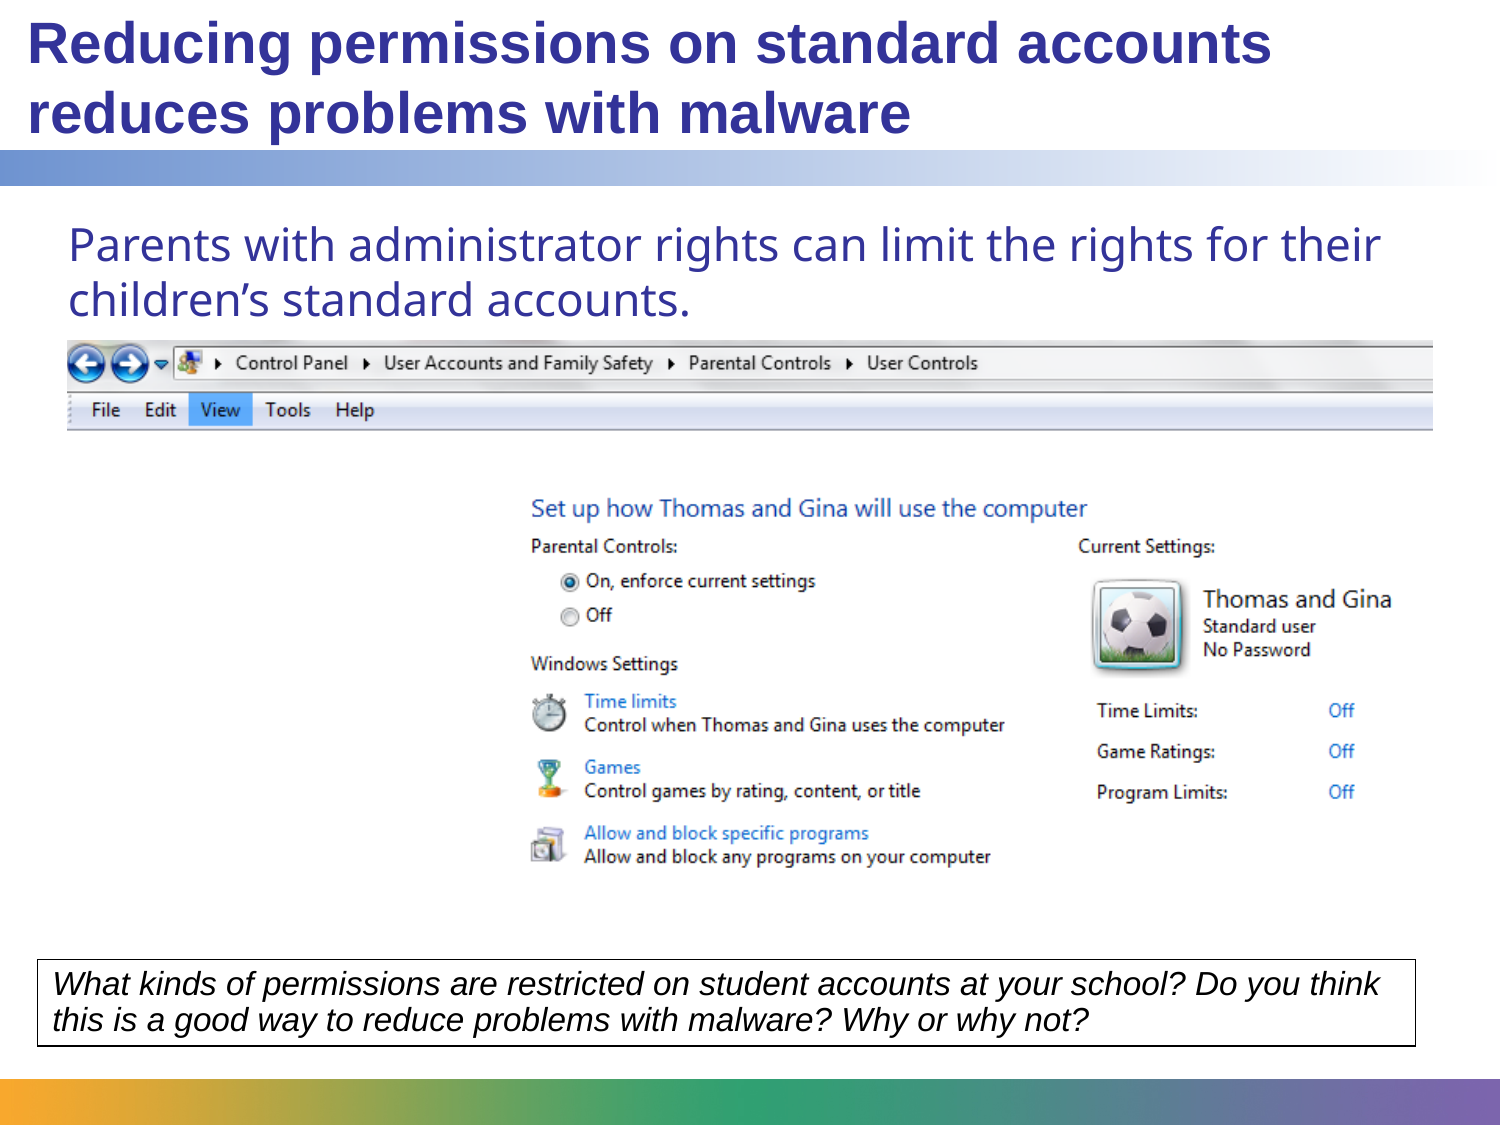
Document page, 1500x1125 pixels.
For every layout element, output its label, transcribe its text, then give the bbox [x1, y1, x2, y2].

text_box [74, 937, 1438, 1007]
title Reducing permissions on standard accounts reduces problems with malware [12, 24, 1500, 126]
list Parents with administrator rights can limit the rights for their children’s standard accounts. [52, 207, 1402, 396]
picture [0, 1079, 1500, 1125]
picture [66, 340, 1434, 904]
text_box What kinds of permissions are restricted on student accounts at your school? Do you think this is a good way to reduce problems with malware? Why or why not? [37, 959, 1416, 1046]
